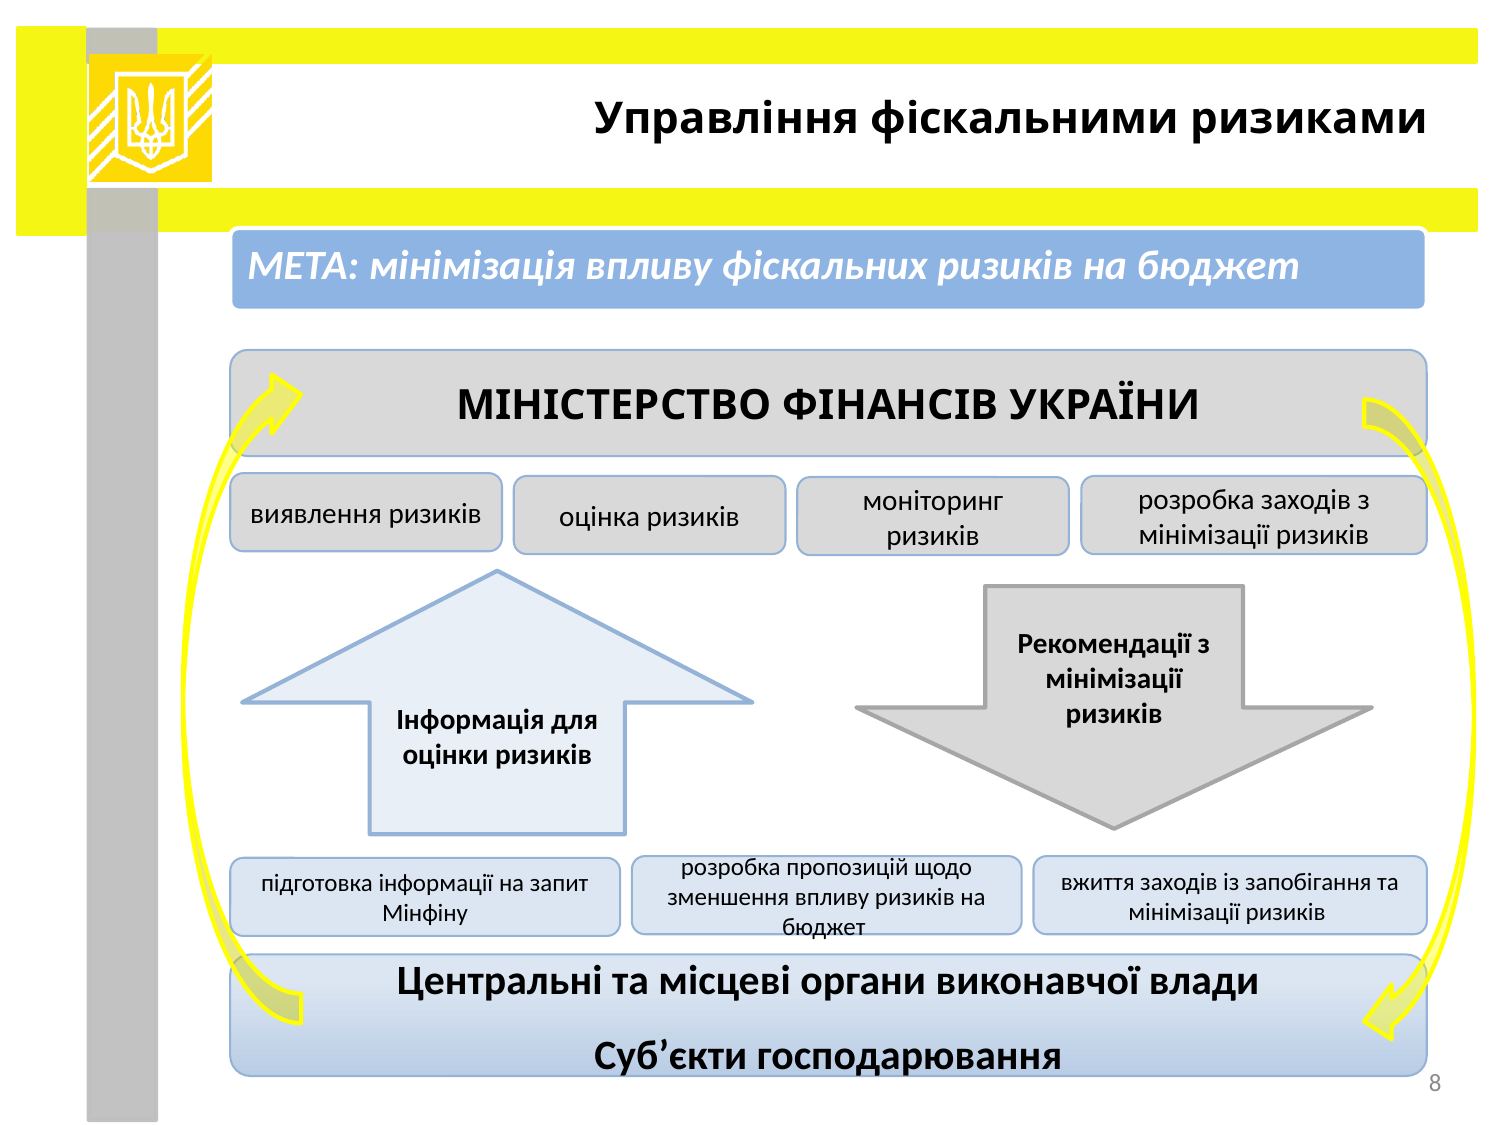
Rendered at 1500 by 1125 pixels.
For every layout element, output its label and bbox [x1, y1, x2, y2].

picture [89, 54, 217, 182]
text_box [17, 27, 1476, 1121]
